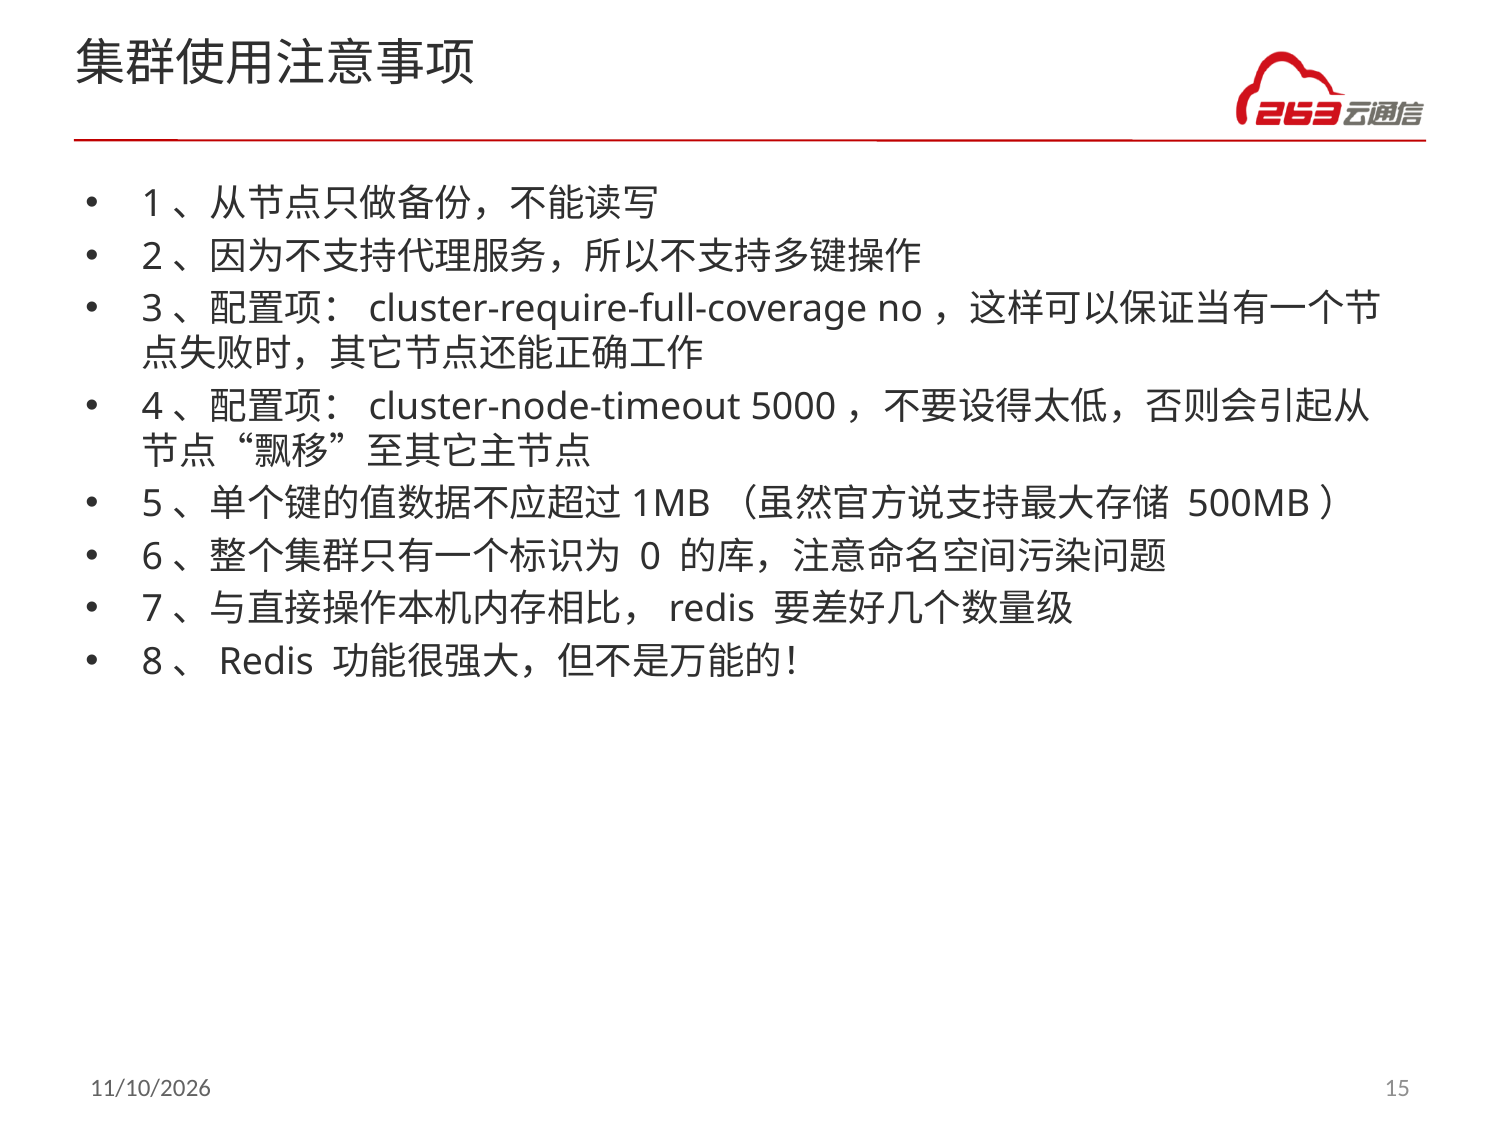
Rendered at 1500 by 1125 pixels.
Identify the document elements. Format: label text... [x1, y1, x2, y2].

picture [1230, 37, 1430, 141]
title 集群使用注意事项 [75, 30, 1235, 136]
list 1、从节点只做备份，不能读写 2、因为不支持代理服务，所以不支持多键操作 3、配置项：cluster-require-full-coverage no，这样可以保证当有一个节点失败时，其它节点还能正确工作 4、配置项：cluster-node-timeout 5000，不要设得太低，否则会引起从节点“飘移”至其它主节点 5、单个键的值数据不应超过1MB（虽然官方说支持最大存储 500MB） 6、整个集群只有一个标识为 0 的库，注意命名空间污染问题 7、与直接操作本机内存相比，redis 要差好几个数量级 8、Redis 功能很强大，但不是万能的！ [70, 171, 1421, 1016]
